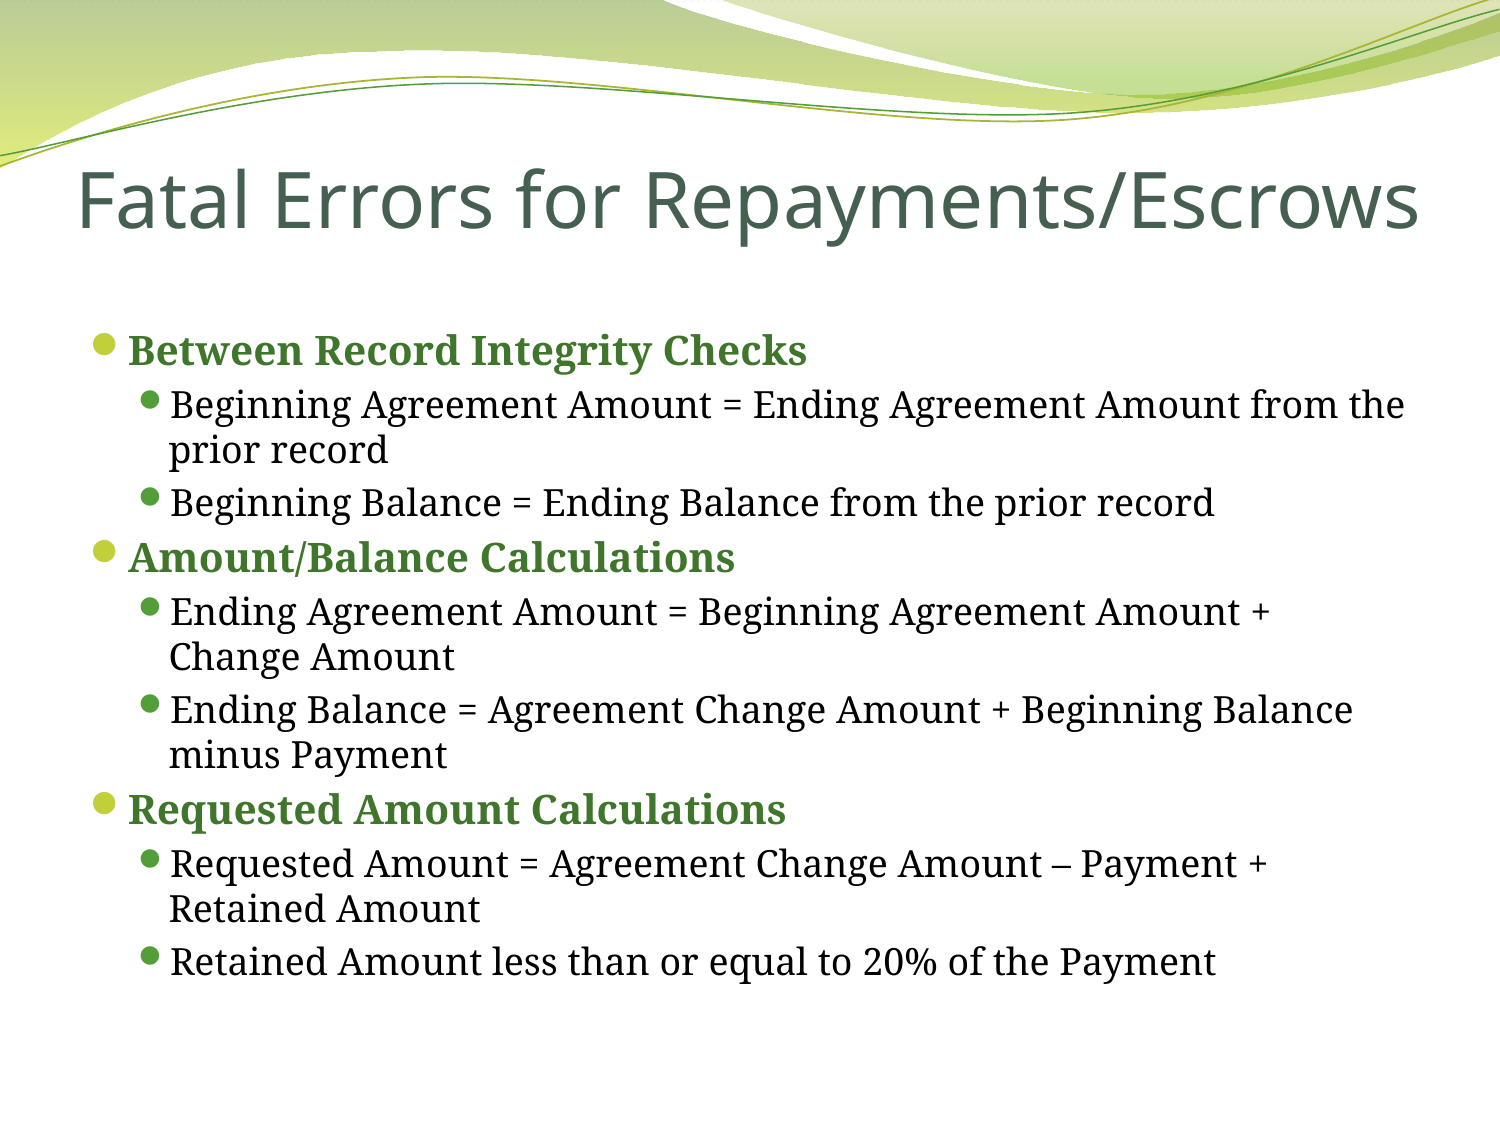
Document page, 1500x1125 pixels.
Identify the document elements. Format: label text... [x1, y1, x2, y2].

title Fatal Errors for Repayments/Escrows [75, 115, 1425, 245]
list Between Record Integrity Checks Beginning Agreement Amount = Ending Agreement Amount from the prior record Beginning Balance = Ending Balance from the prior record Amount/Balance Calculations Ending Agreement Amount = Beginning Agreement Amount + Change Amount Ending Balance = Agreement Change Amount + Beginning Balance minus Payment Requested Amount Calculations Requested Amount = Agreement Change Amount – Payment + Retained Amount Retained Amount less than or equal to 20% of the Payment [75, 317, 1425, 1038]
